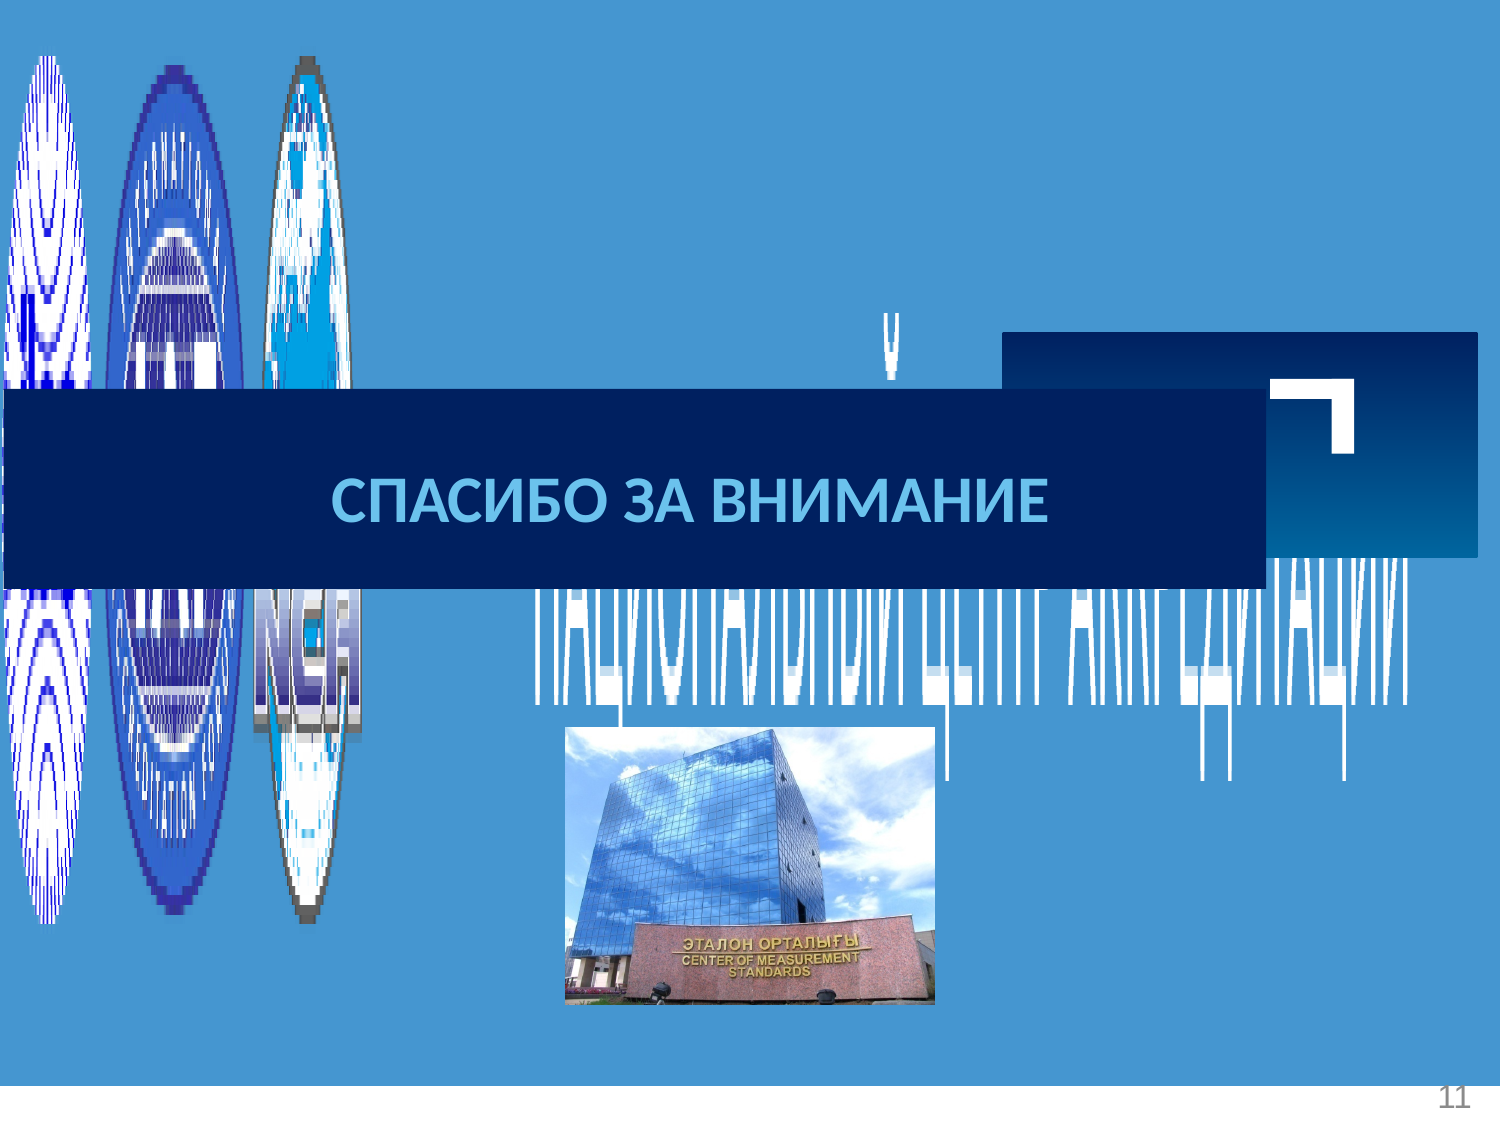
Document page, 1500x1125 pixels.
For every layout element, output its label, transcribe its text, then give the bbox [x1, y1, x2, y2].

text_box [3, 388, 1267, 589]
text_box [719, 361, 840, 448]
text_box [1269, 378, 1355, 454]
picture [0, 0, 1500, 1125]
text_box [1002, 332, 1478, 558]
slide_number 11 [1136, 1065, 1487, 1125]
text_box СПАСИБО ЗА ВНИМАНИЕ [112, 448, 1271, 544]
text_box [187, 46, 1477, 123]
